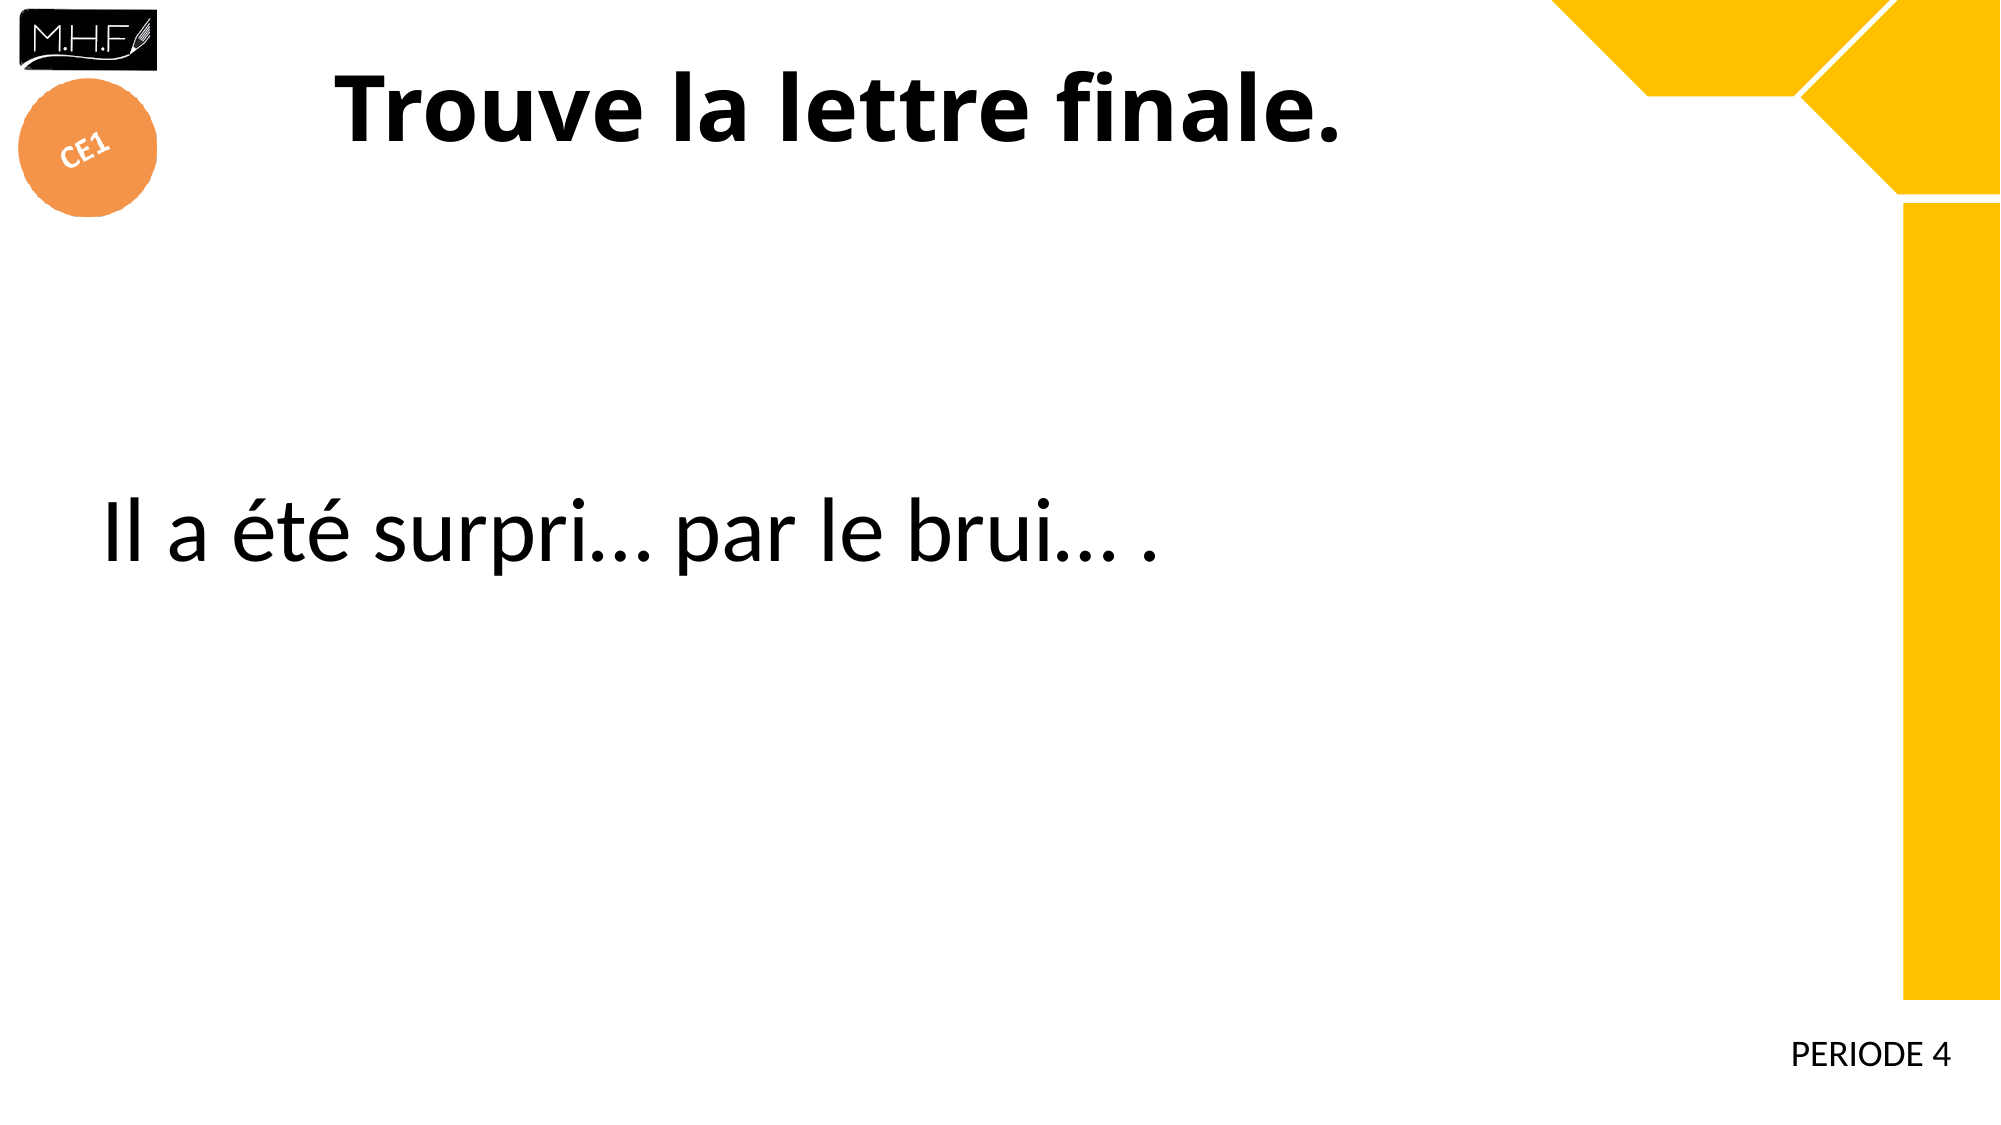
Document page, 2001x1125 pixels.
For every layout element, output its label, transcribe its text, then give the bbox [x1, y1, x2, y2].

picture [16, 7, 157, 74]
title Trouve la lettre finale. [318, 3, 1865, 221]
text_box [1799, 0, 2000, 196]
text_box [1549, 0, 1892, 98]
picture [18, 78, 157, 218]
text_box [1902, 202, 2000, 1001]
text_box PERIODE 4 [1362, 1021, 1967, 1125]
list Il a été surpri… par le brui… . [86, 300, 1592, 1015]
